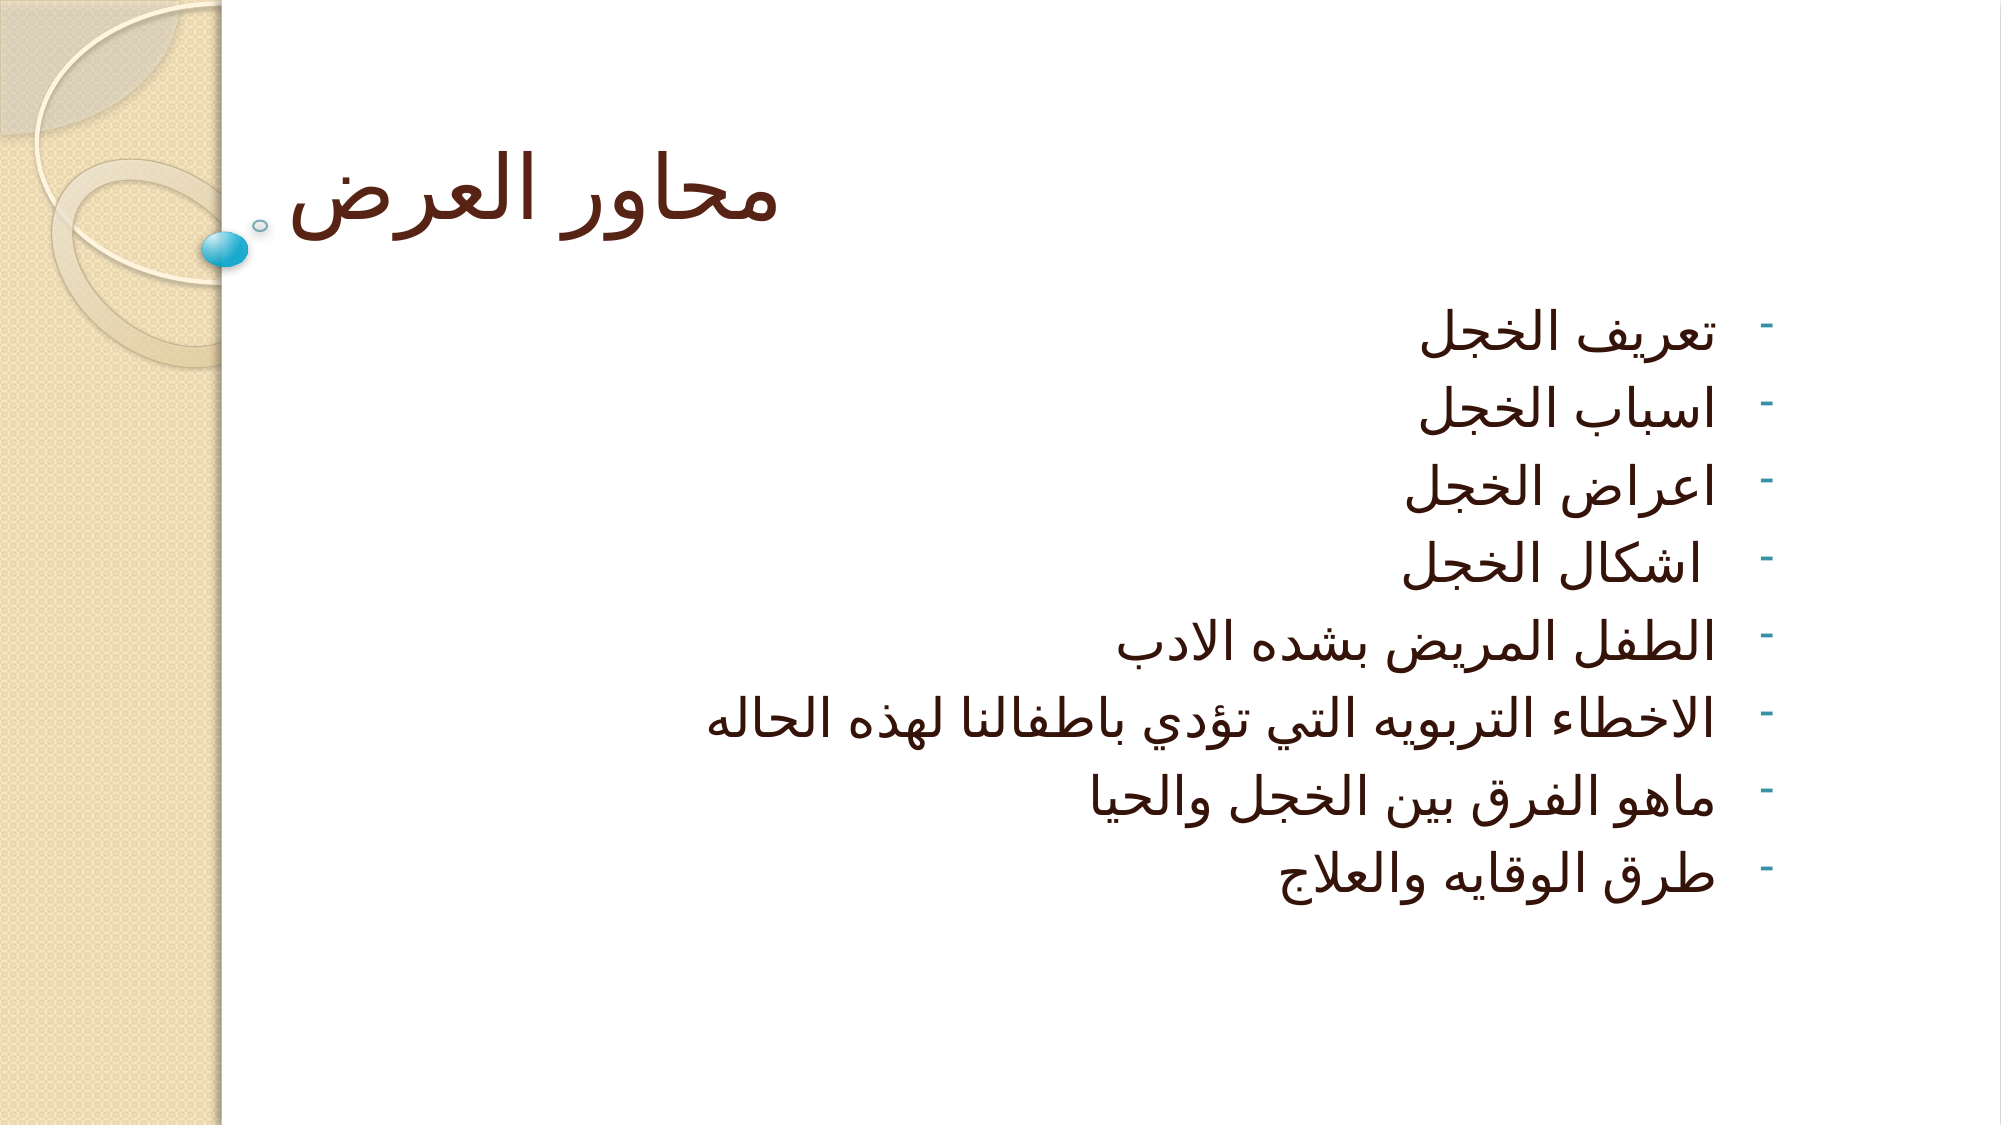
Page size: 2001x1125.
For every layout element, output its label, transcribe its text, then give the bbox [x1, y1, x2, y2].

subtitle تعريف الخجل اسباب الخجل اعراض الخجل اشكال الخجل الطفل المريض بشده الادب الاخطاء التربويه التي تؤدي باطفالنا لهذه الحاله ماهو الفرق بين الخجل والحيا طرق الوقايه والعلاج [510, 296, 1789, 915]
title محاور العرض [249, 42, 1750, 246]
